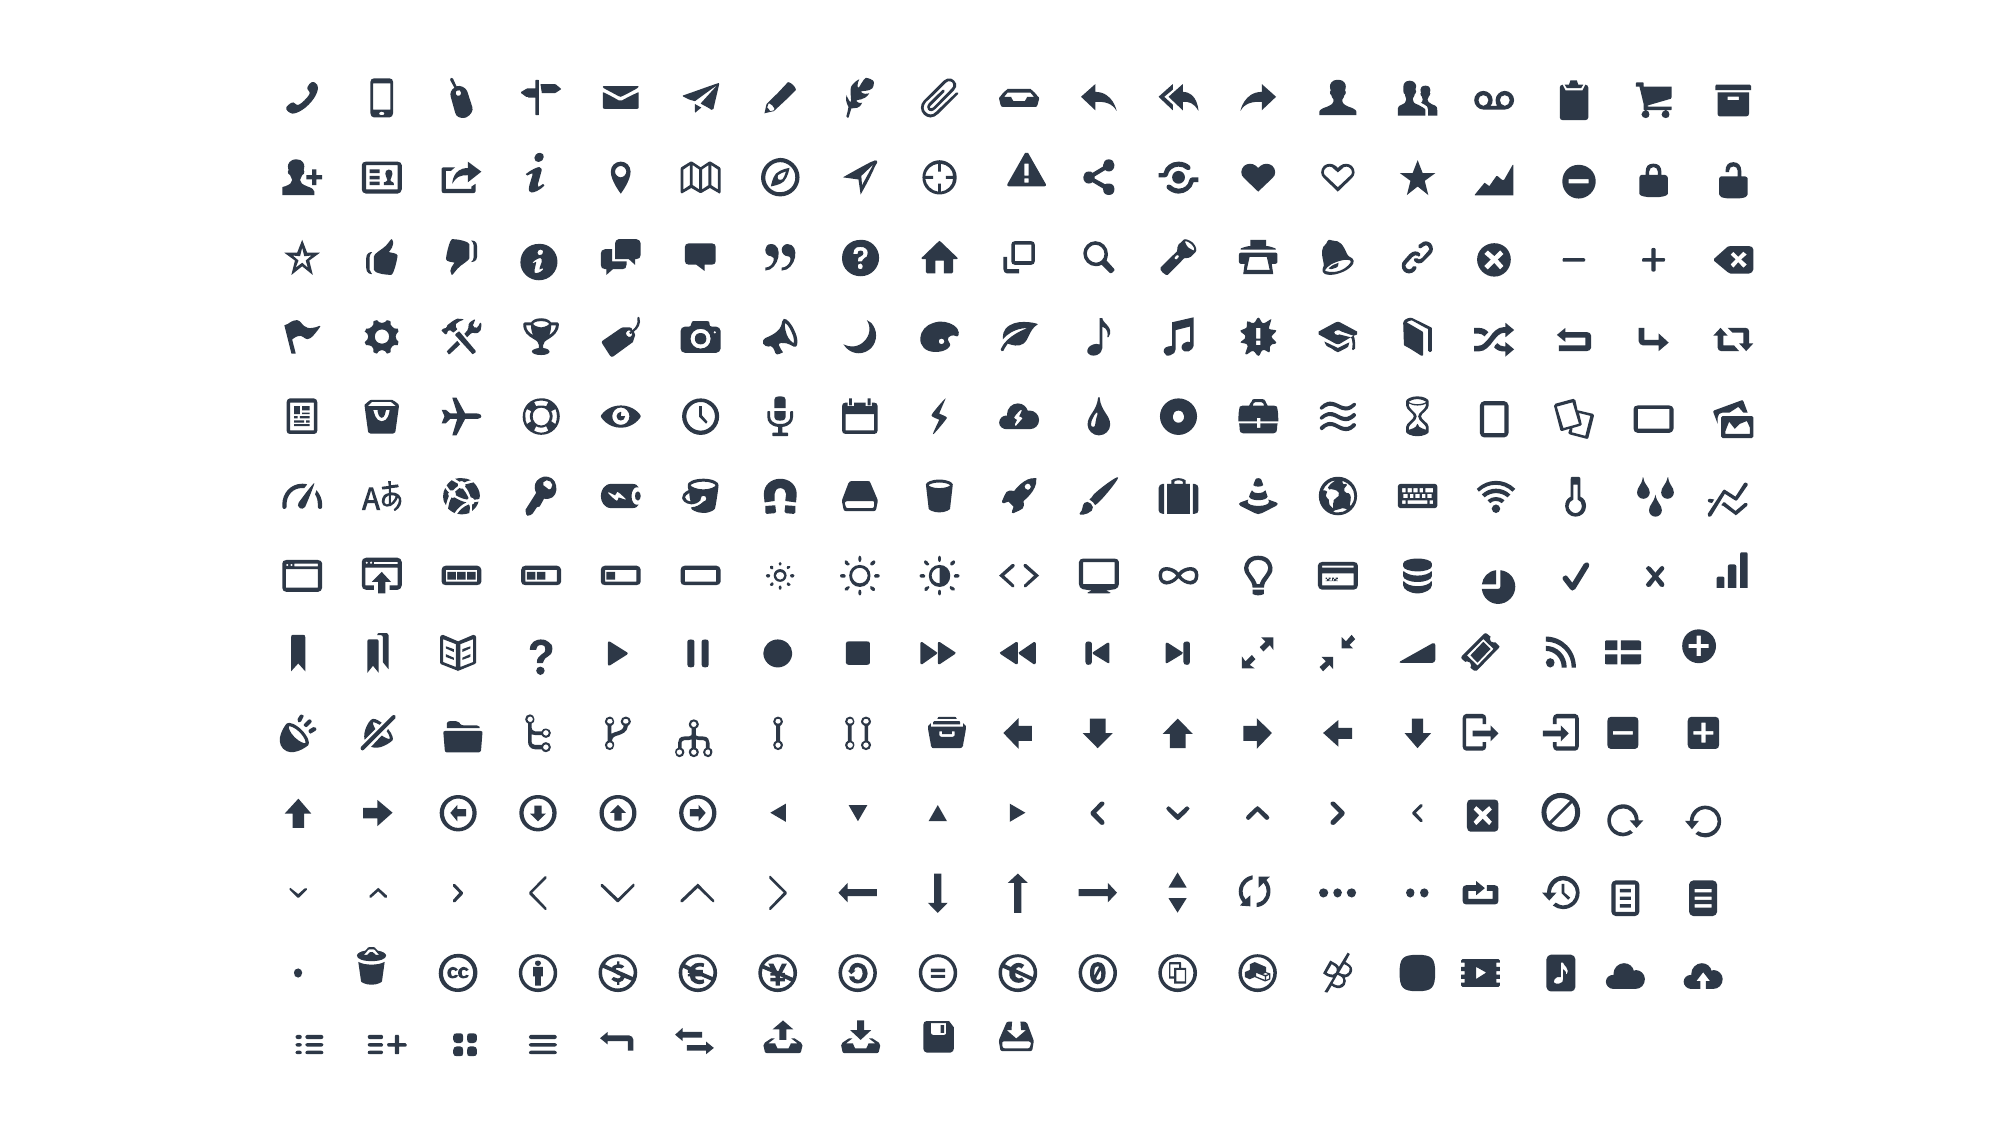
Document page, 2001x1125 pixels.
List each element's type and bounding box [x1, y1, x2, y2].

text_box [274, 629, 1723, 1057]
text_box [282, 77, 1754, 604]
